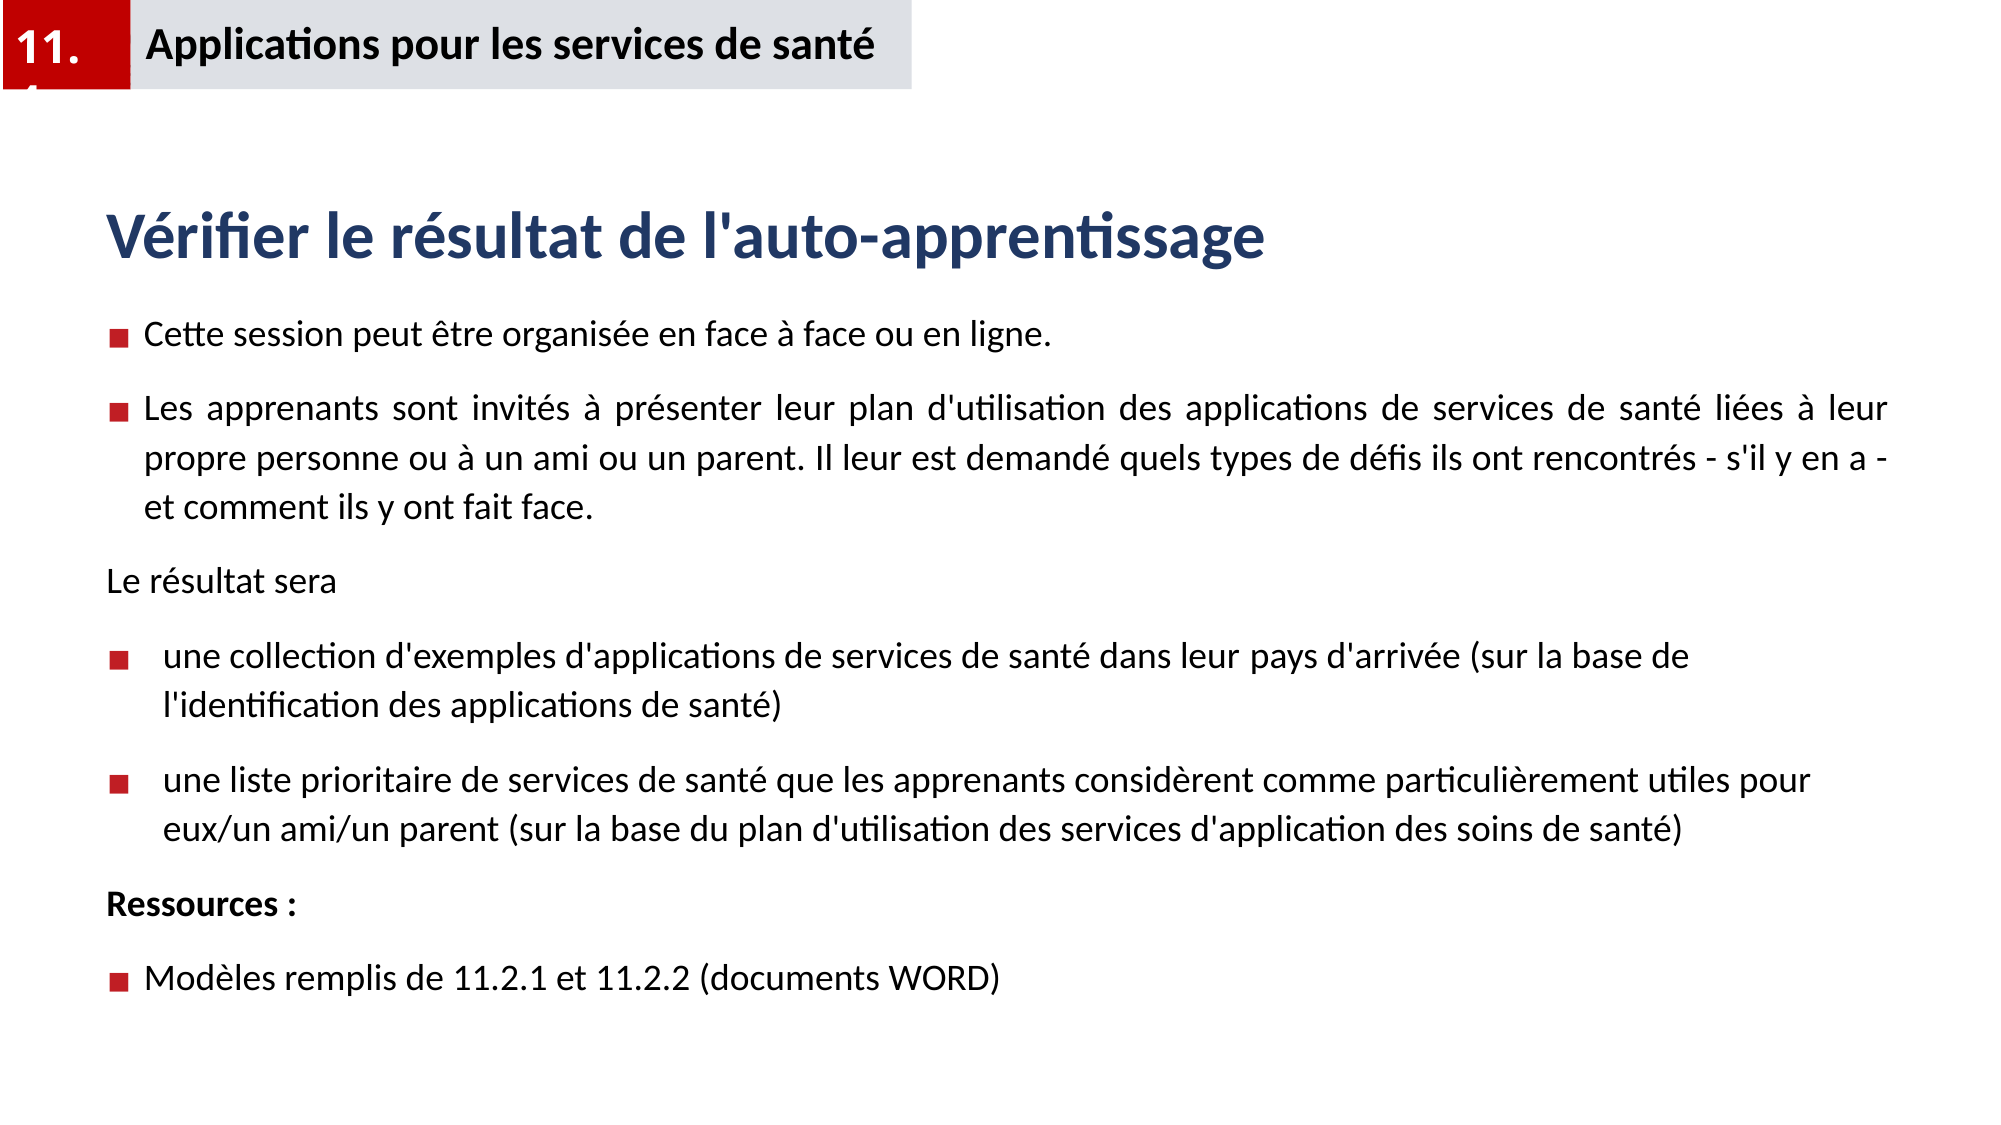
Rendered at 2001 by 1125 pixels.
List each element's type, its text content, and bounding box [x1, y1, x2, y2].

text_box 11.4 [0, 10, 119, 73]
title Vérifier le résultat de l'auto-apprentissage [91, 177, 1906, 296]
text_box [3, 0, 130, 90]
list Cette session peut être organisée en face à face ou en ligne. Les apprenants sont invités à présenter leur plan d'utilisation des applications de services de santé liées à leur propre personne ou à un ami ou un parent. Il leur est demandé quels types de défis ils ont rencontrés - s'il y en a - et comment ils y ont fait face. Le résultat sera une collection d'exemples d'applications de services de santé dans leur pays d'arrivée (sur la base de l'identification des applications de santé) une liste prioritaire de services de santé que les apprenants considèrent comme particulièrement utiles pour eux/un ami/un parent (sur la base du plan d'utilisation des services d'application des soins de santé) Ressources : Modèles remplis de 11.2.1 et 11.2.2 (documents WORD) [91, 296, 1906, 1051]
text_box Applications pour les services de santé [130, 0, 912, 90]
